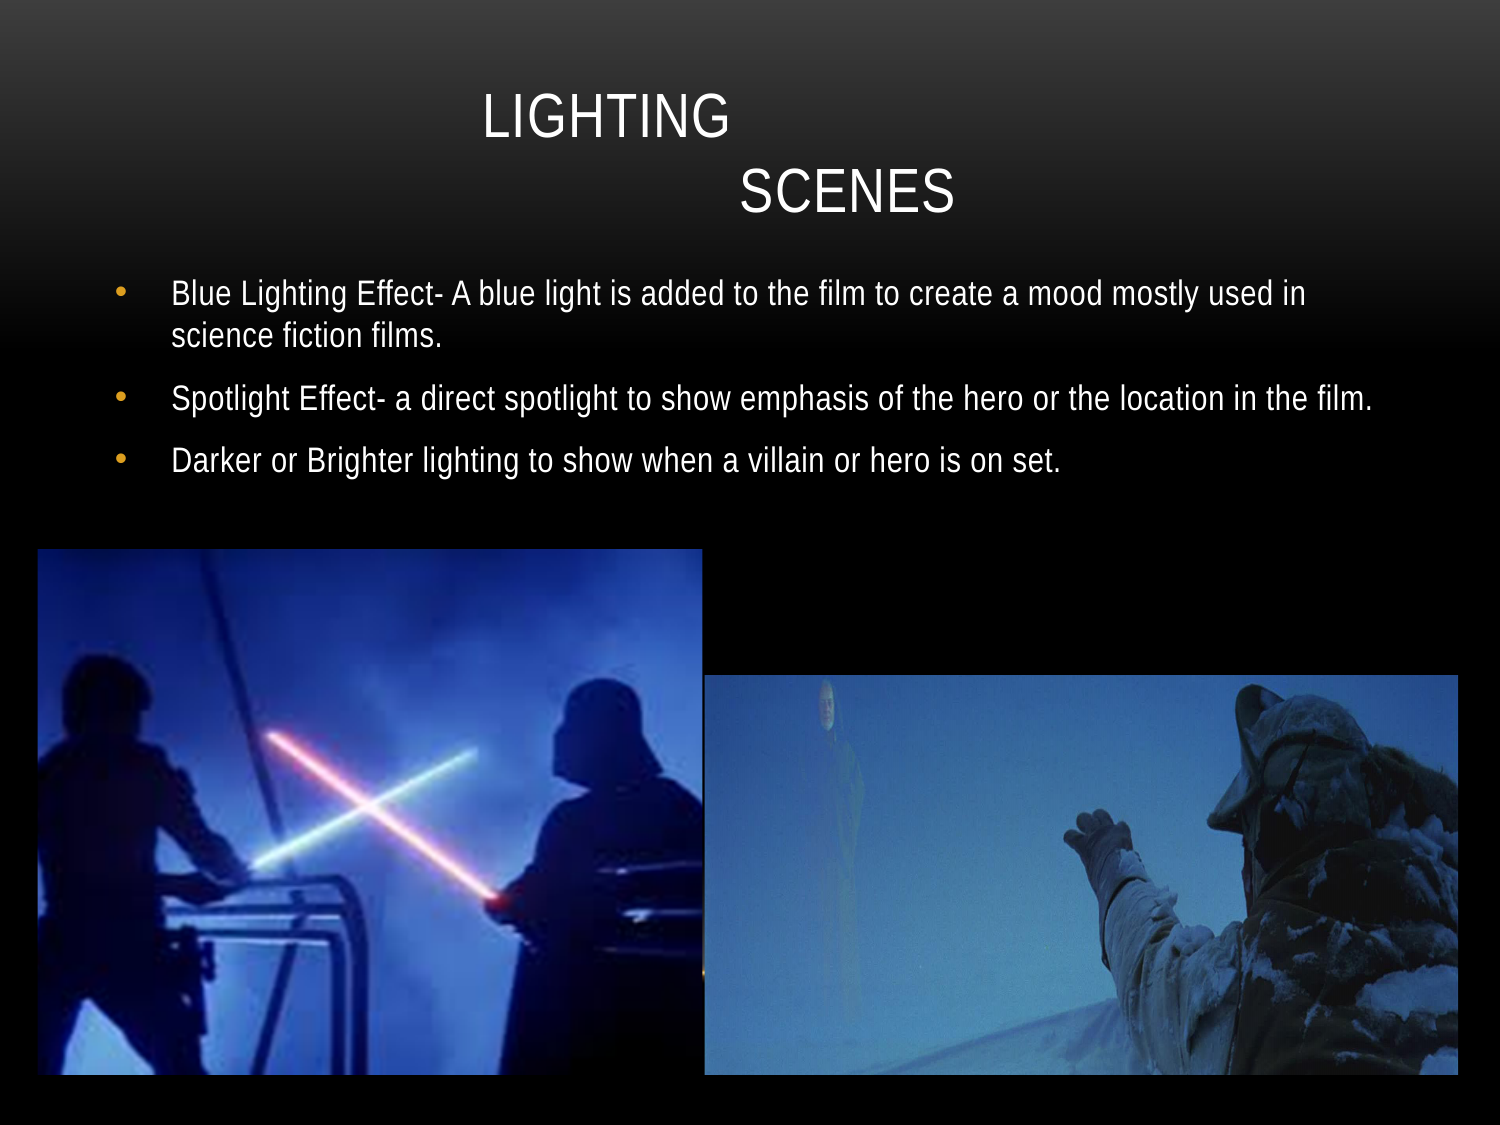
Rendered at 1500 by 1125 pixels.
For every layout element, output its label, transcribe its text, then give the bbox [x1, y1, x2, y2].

picture [0, 0, 1500, 1125]
list Blue Lighting Effect- A blue light is added to the film to create a mood mostly used in science fiction films. Spotlight Effect- a direct spotlight to show emphasis of the hero or the location in the film. Darker or Brighter lighting to show when a villain or hero is on set. [99, 262, 1400, 674]
title Lighting Scenes [99, 45, 1400, 233]
